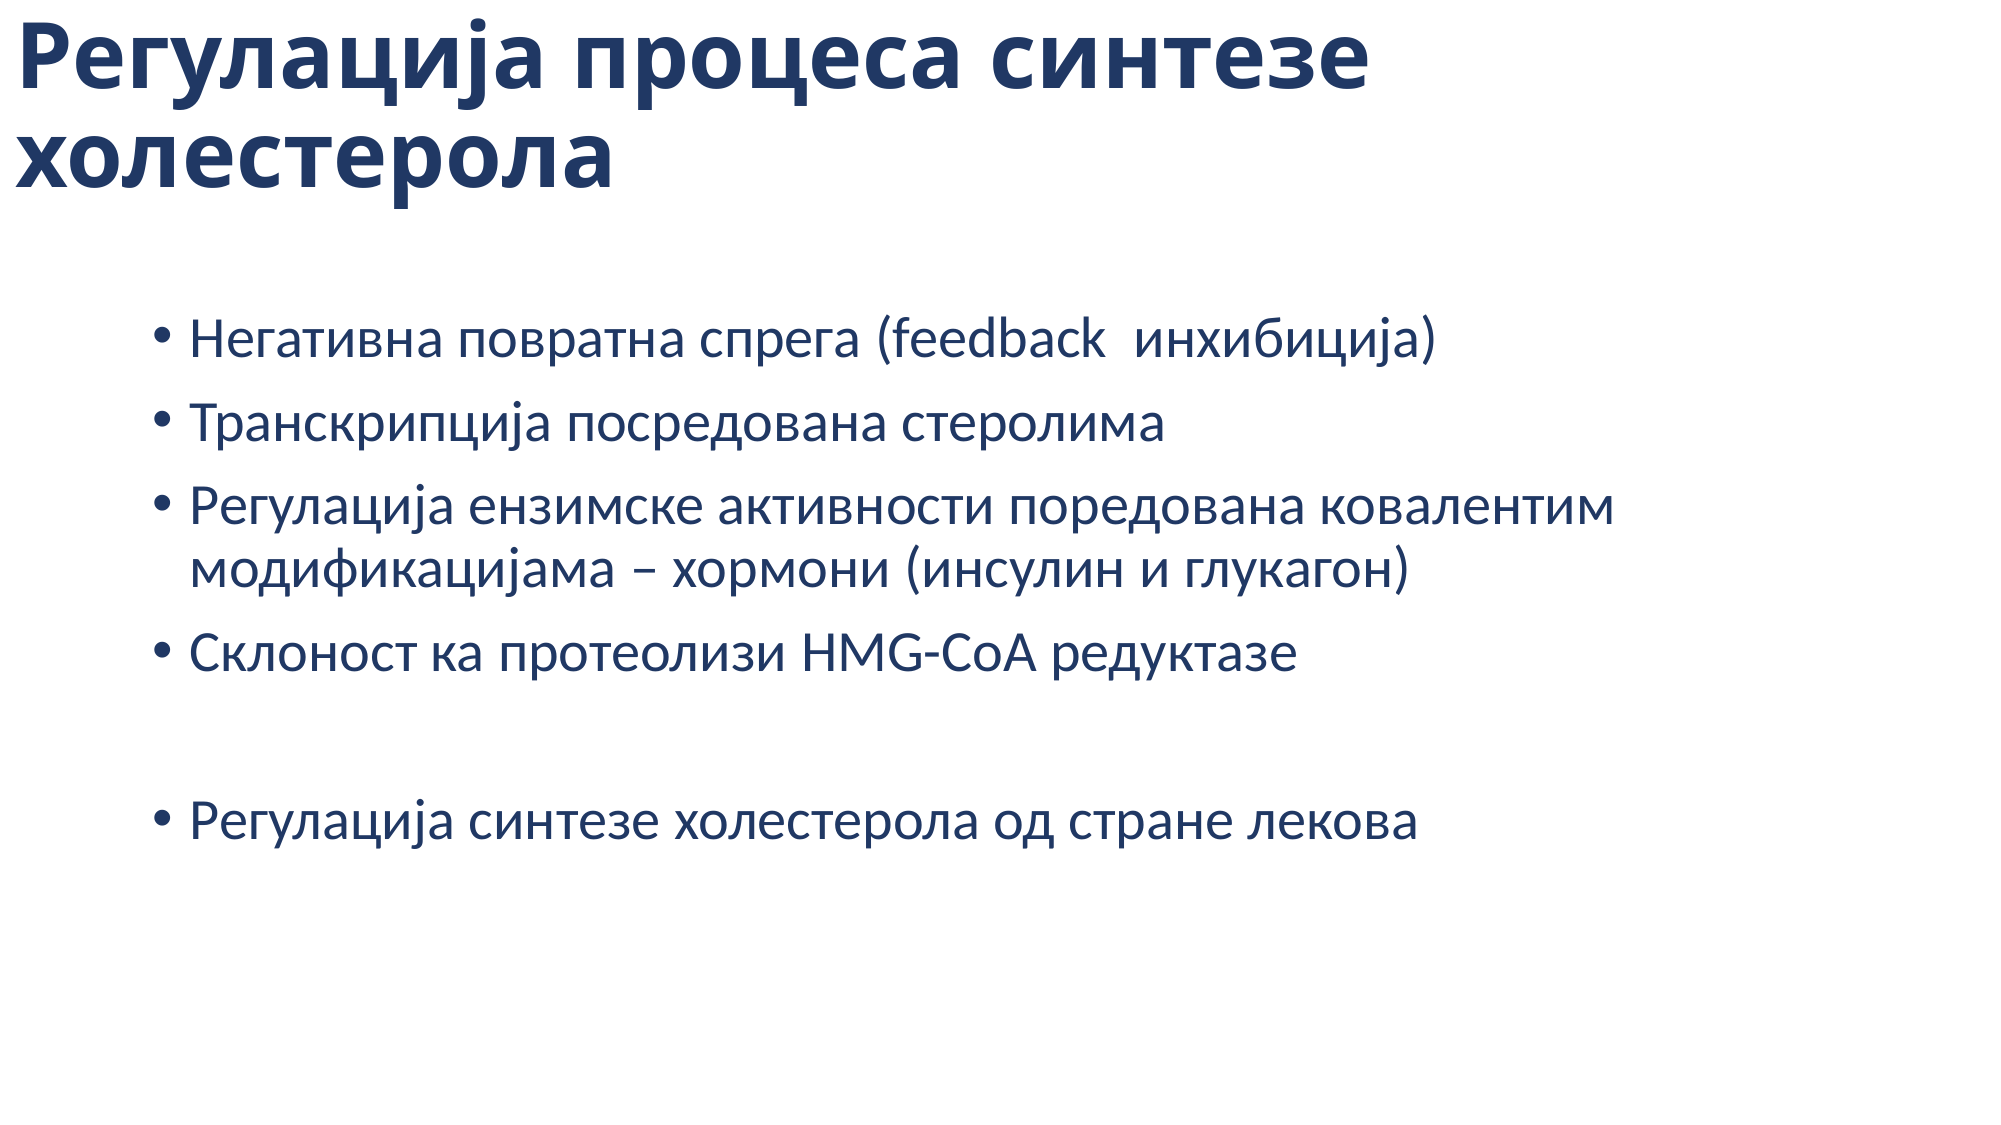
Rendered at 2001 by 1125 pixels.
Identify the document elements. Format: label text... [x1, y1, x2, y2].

list Негативна повратна спрега (feedback инхибиција) Транскрипција посредована стеролима Регулација ензимске активности поредована ковалентим модификацијама – хормони (инсулин и глукагон) Склоност ка протеолизи HMG-СоА редуктазе Регулација синтезе холестерола од стране лекова [137, 299, 1863, 1014]
title Регулација процеса синтезе холестерола [0, 0, 1725, 218]
